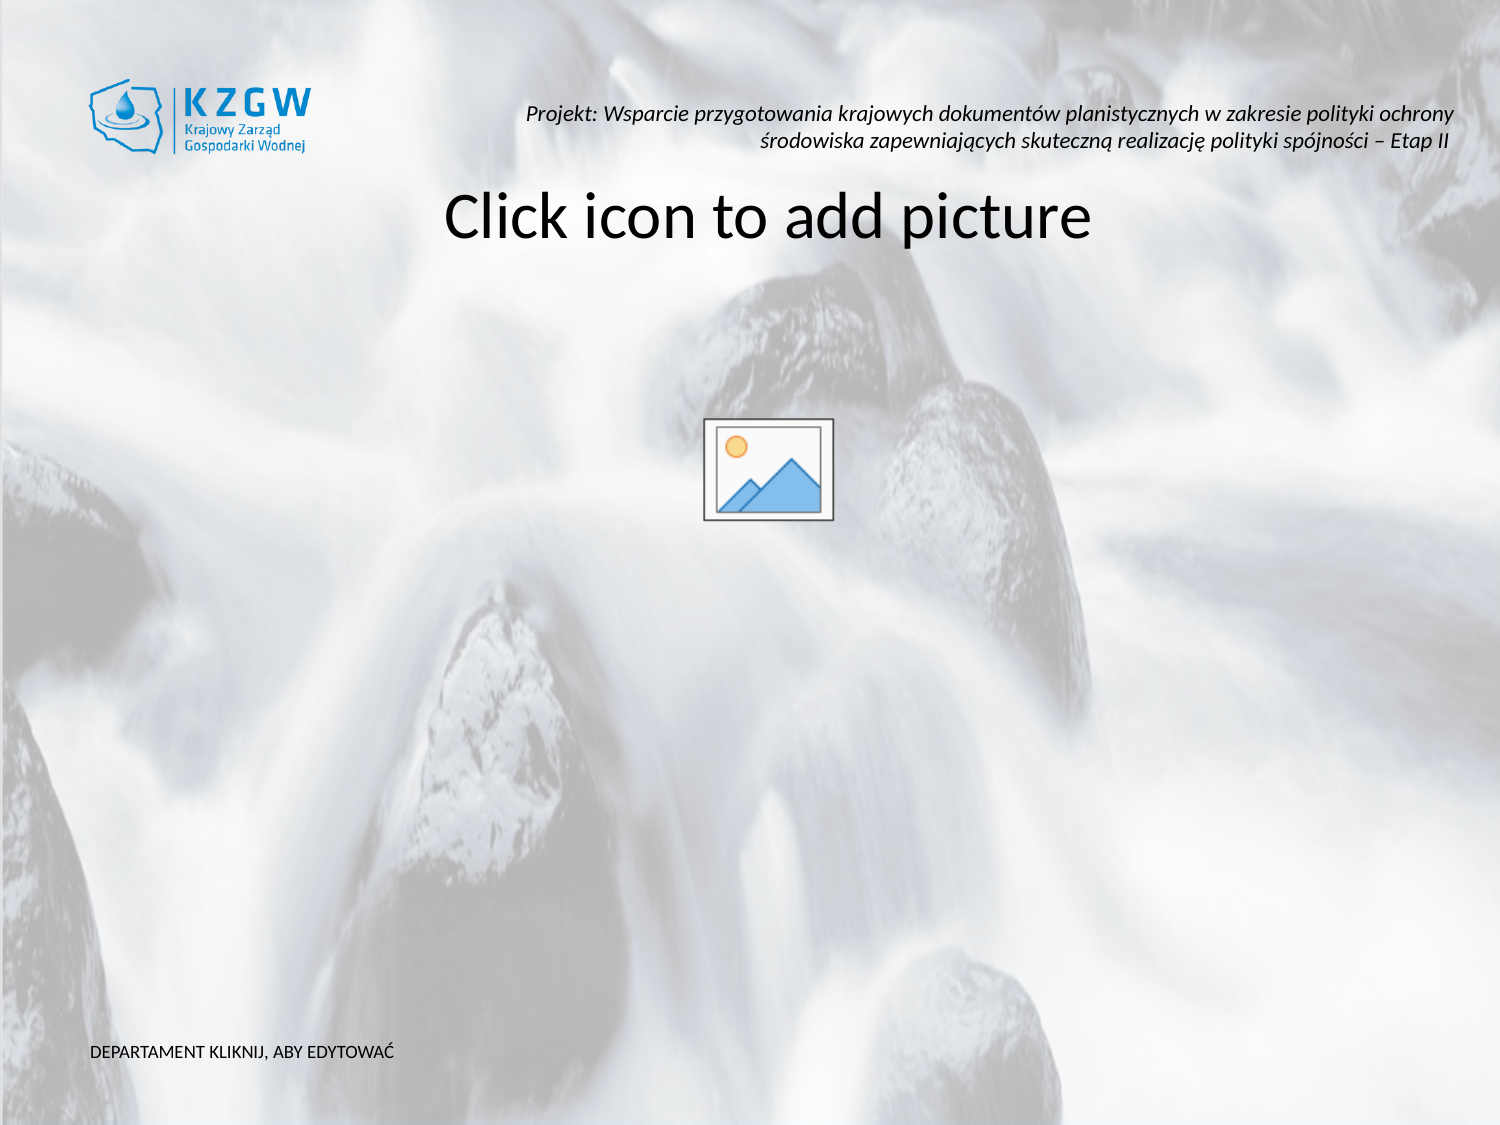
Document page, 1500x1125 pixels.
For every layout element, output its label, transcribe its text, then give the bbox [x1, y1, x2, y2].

footer DEPARTAMENT KLIKNIJ, ABY EDYTOWAĆ [75, 1041, 784, 1083]
picture [318, 163, 1219, 776]
picture [84, 71, 316, 161]
